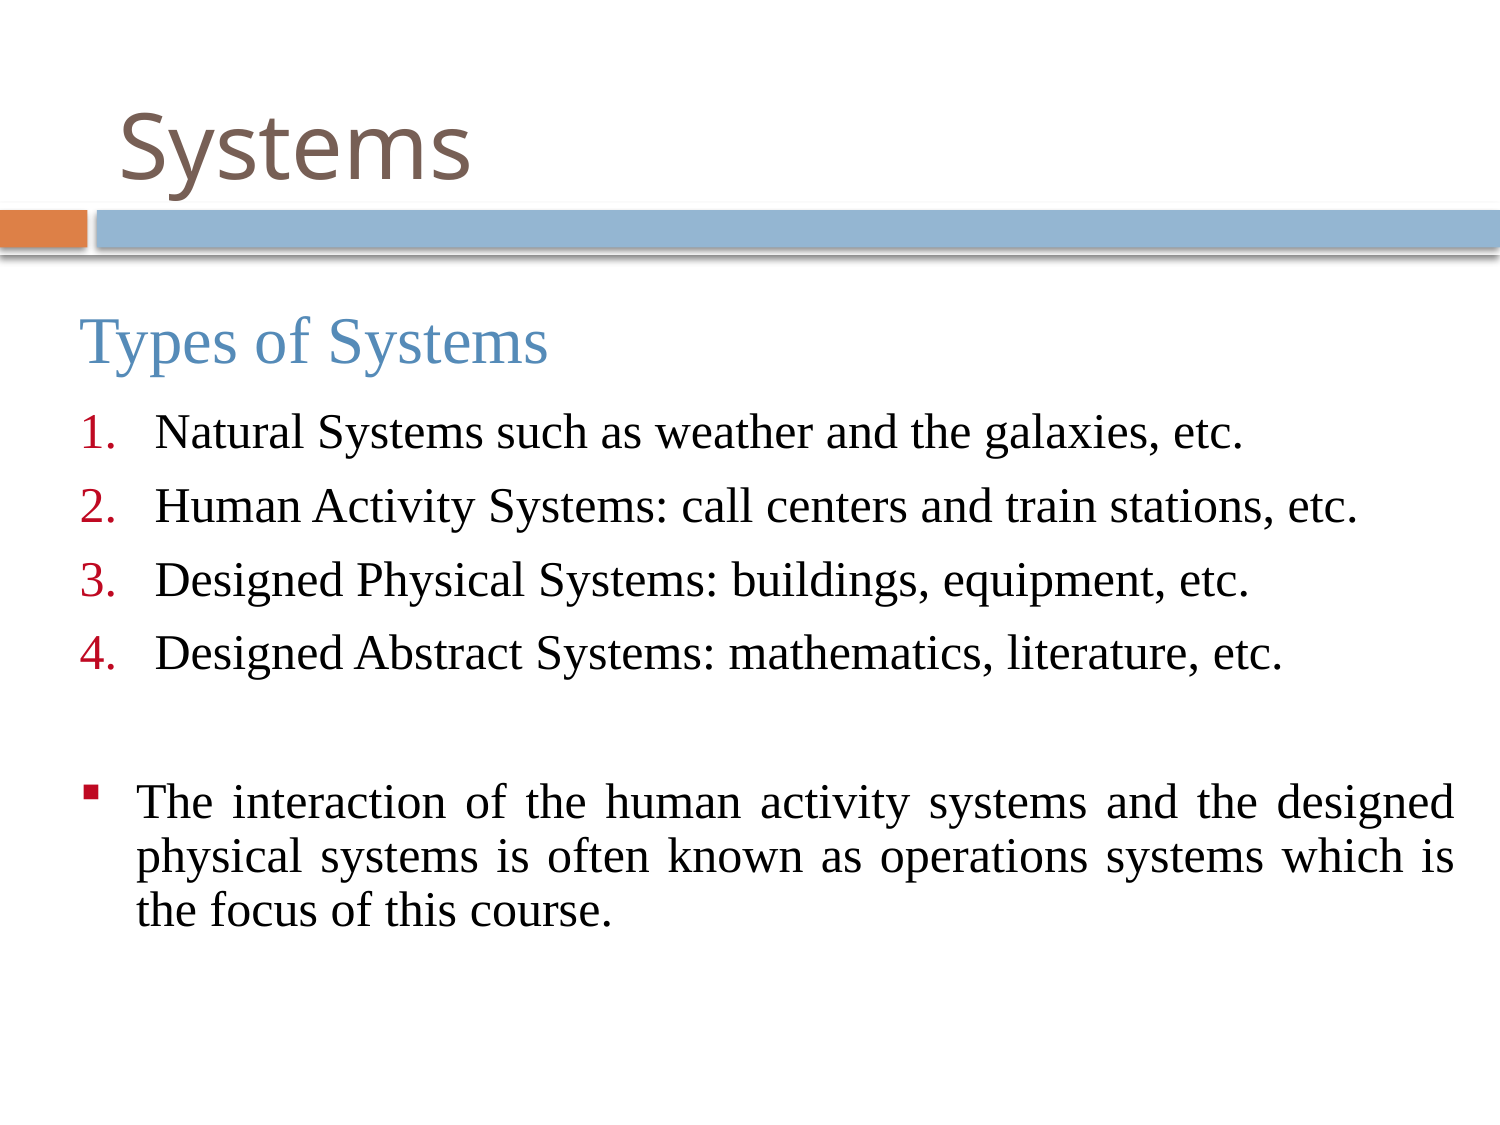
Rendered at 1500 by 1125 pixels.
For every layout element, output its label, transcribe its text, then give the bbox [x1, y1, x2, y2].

title Systems [103, 72, 1397, 213]
text_box Types of Systems Natural Systems such as weather and the galaxies, etc. Human Activity Systems: call centers and train stations, etc. Designed Physical Systems: buildings, equipment, etc. Designed Abstract Systems: mathematics, literature, etc. The interaction of the human activity systems and the designed physical systems is often known as operations systems which is the focus of this course. [64, 298, 1471, 945]
